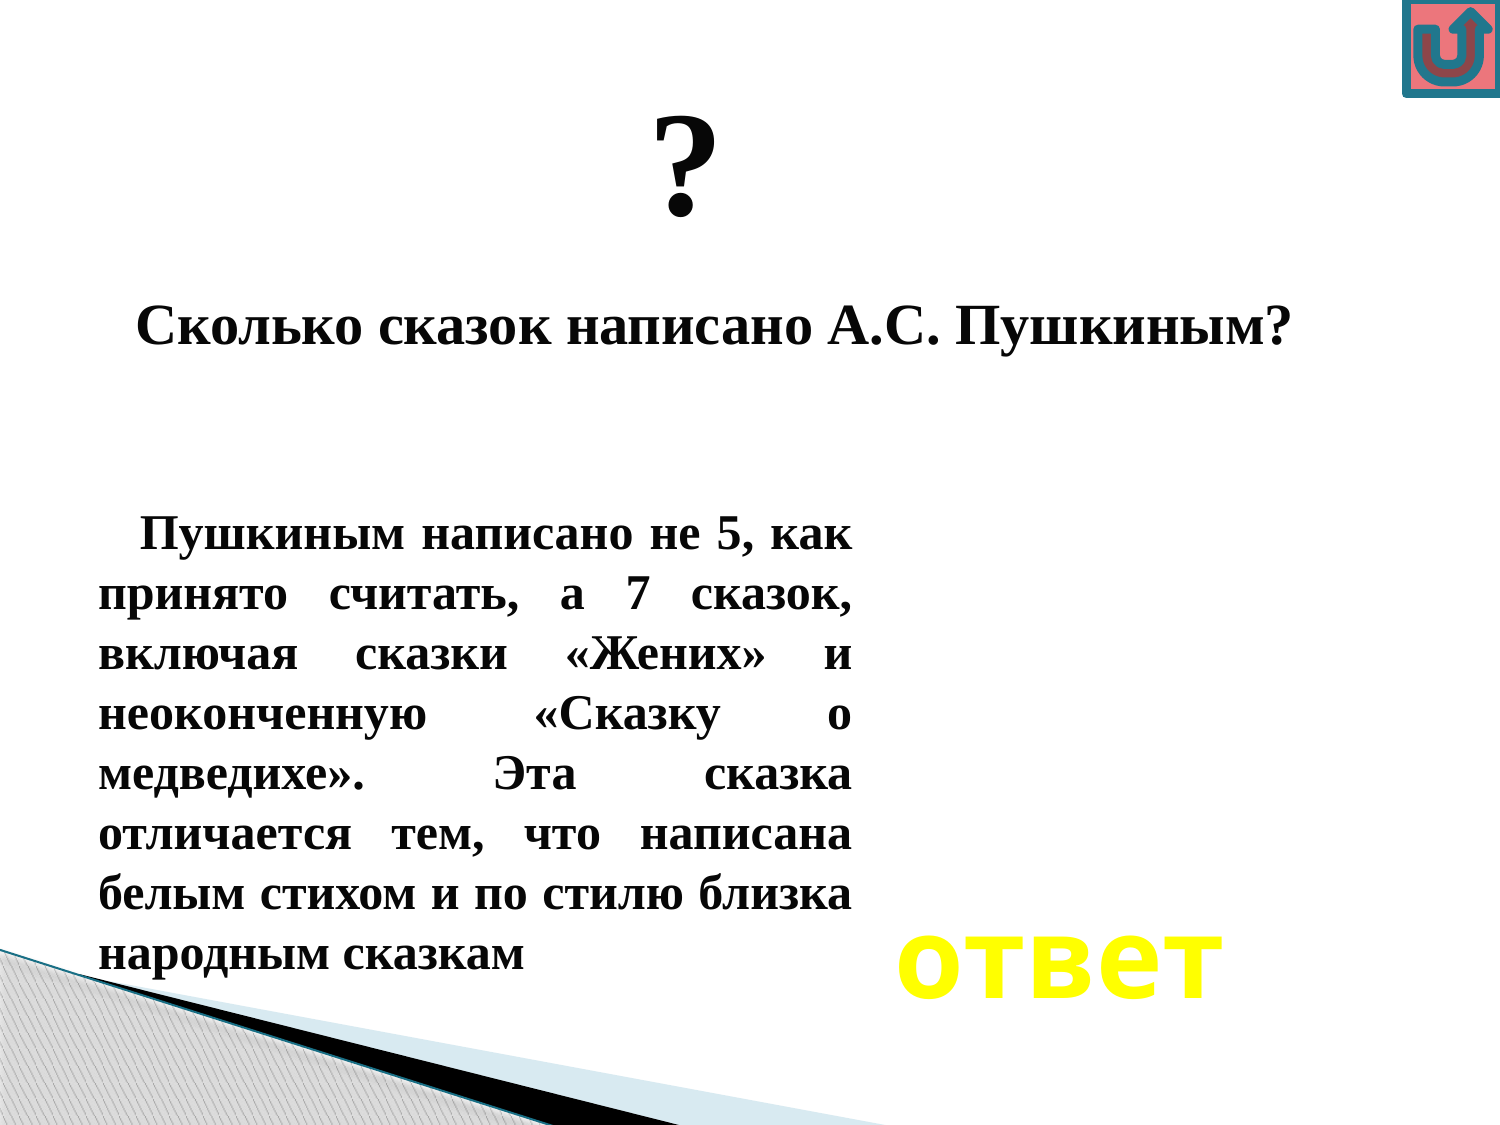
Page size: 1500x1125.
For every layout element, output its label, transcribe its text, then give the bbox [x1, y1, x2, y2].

text_box Сколько сказок написано А.С. Пушкиным? [46, 269, 1397, 364]
text_box ответ [879, 878, 1240, 1029]
list Пушкиным написано не 5, как принято считать, а 7 сказок, включая сказки «Жених» и неоконченную «Сказку о медведихе». Эта сказка отличается тем, что написана белым стихом и по стилю близка народным сказкам [23, 492, 868, 938]
text_box ? [633, 58, 739, 254]
text_box [1402, 0, 1500, 98]
